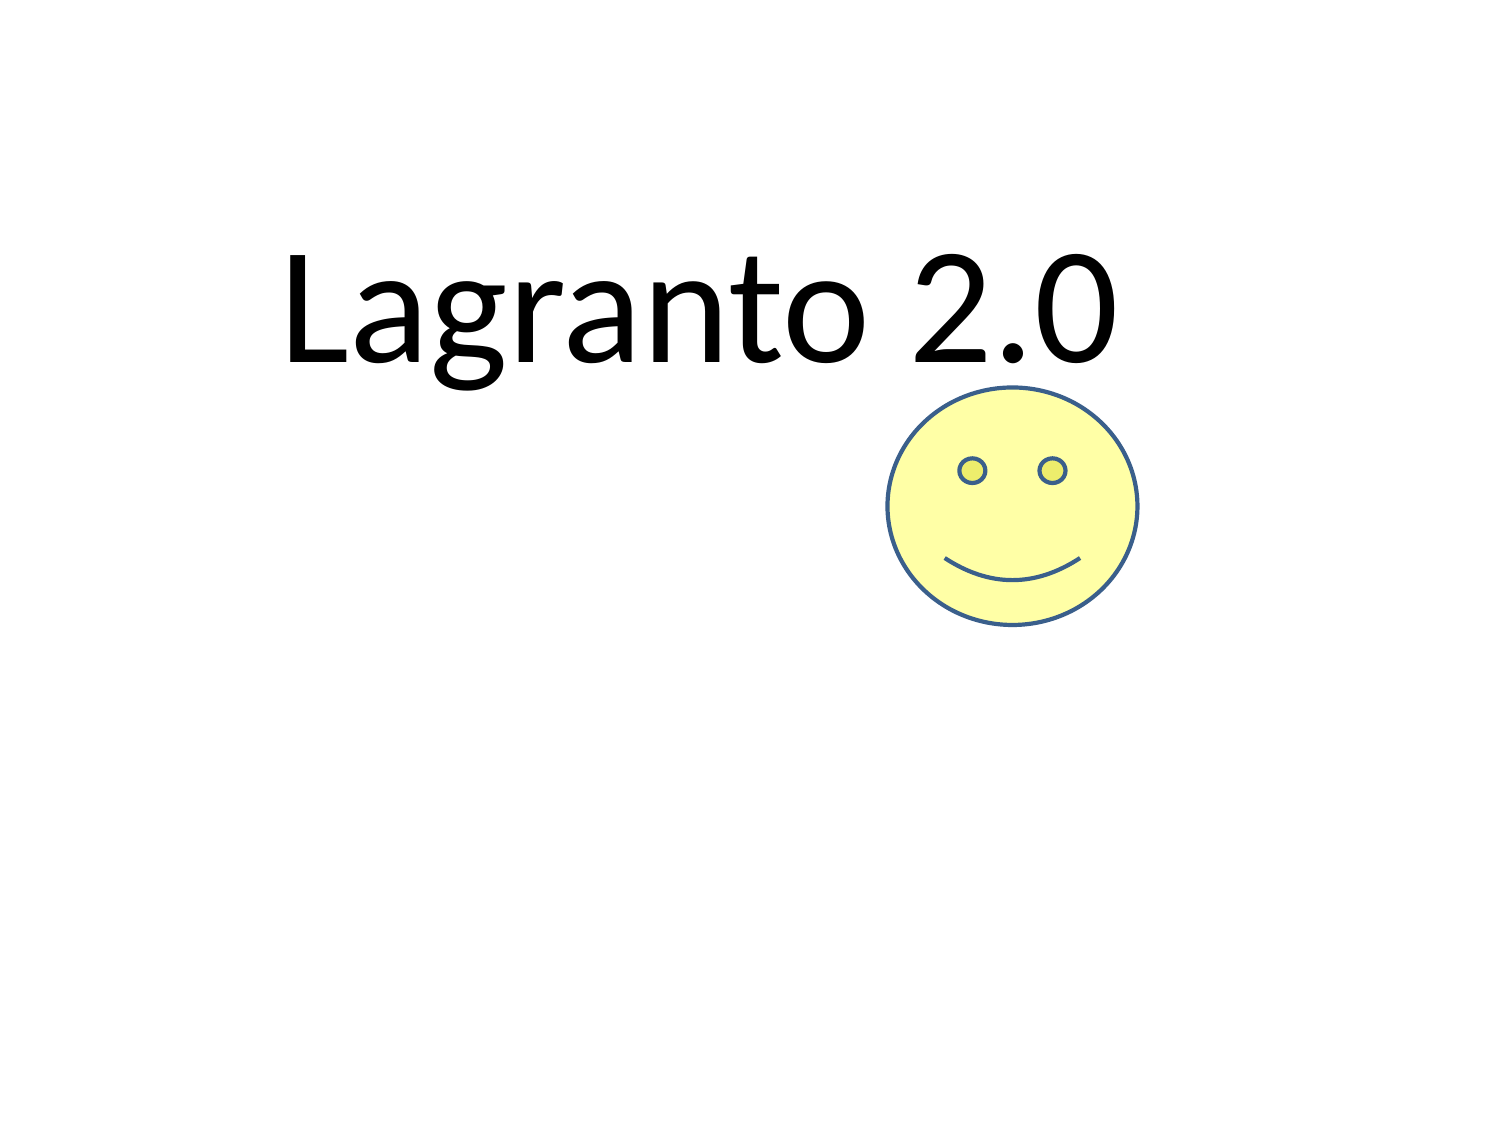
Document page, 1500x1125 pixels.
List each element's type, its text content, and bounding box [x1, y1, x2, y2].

text_box [885, 385, 1140, 628]
title Lagranto 2.0 [62, 174, 1338, 417]
